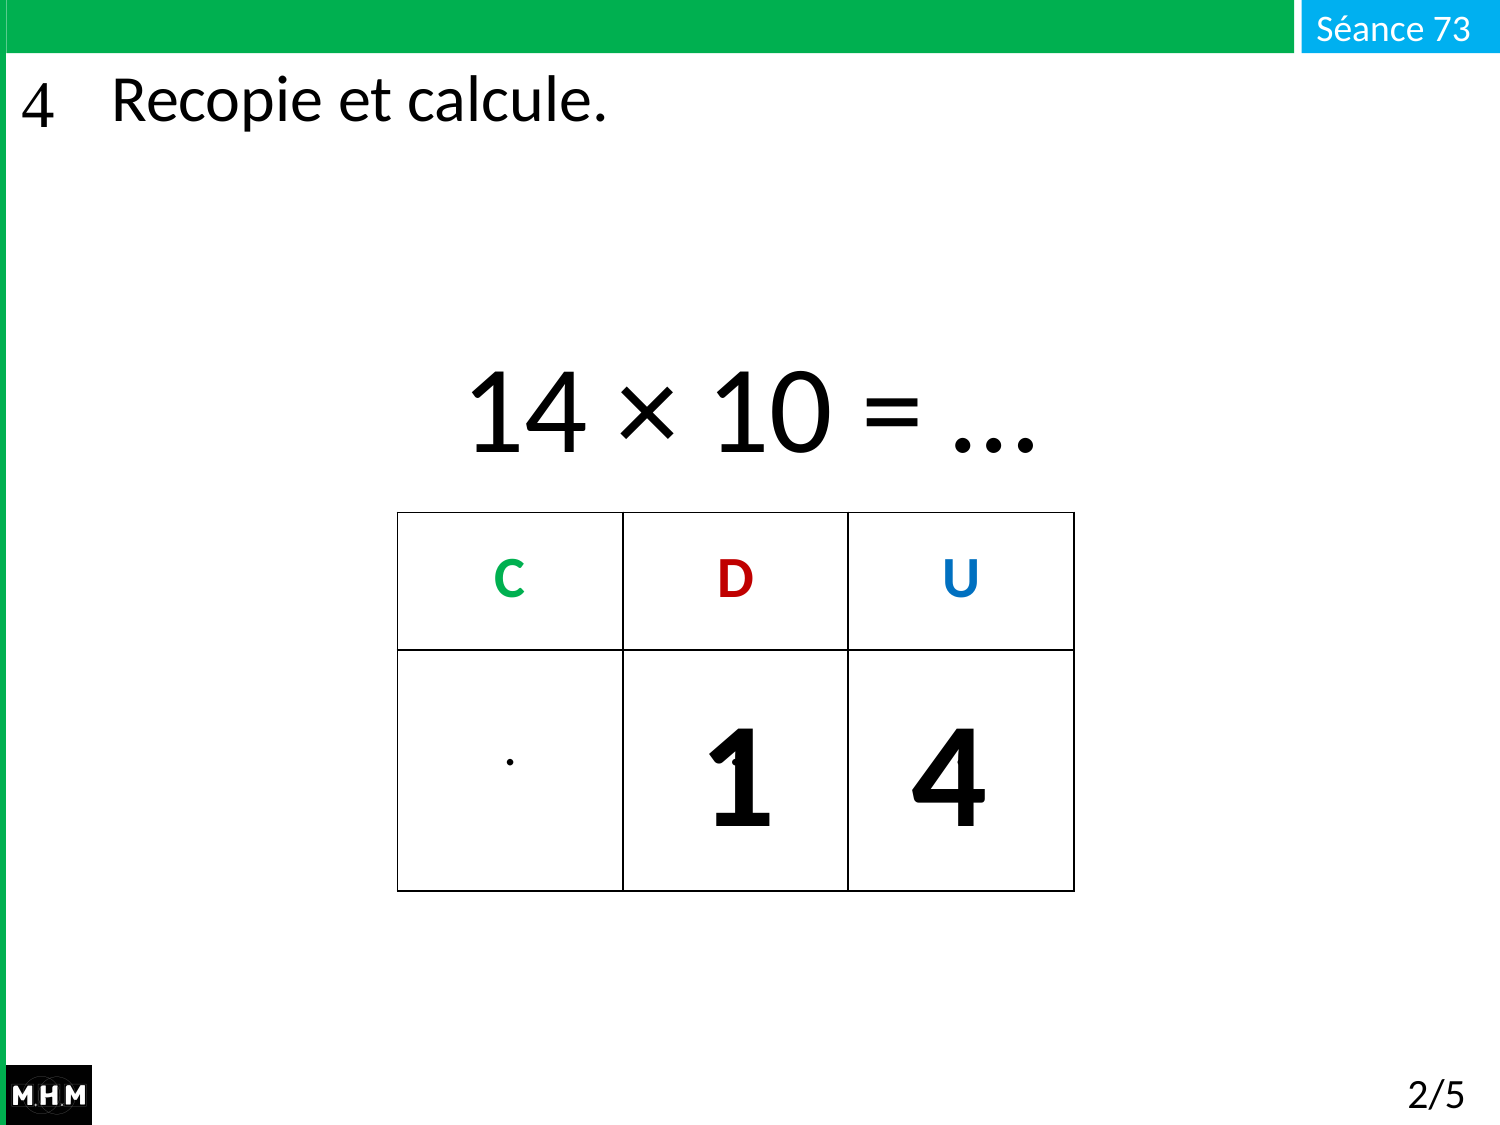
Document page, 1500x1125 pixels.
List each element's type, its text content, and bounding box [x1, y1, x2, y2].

table_header U [849, 513, 1073, 649]
table_cell . [398, 651, 622, 890]
title Recopie et calcule. [96, 57, 1391, 144]
table_cell . [624, 651, 847, 890]
list 2/5 [1373, 1064, 1500, 1125]
table_cell . [849, 651, 1073, 890]
table_header C [398, 513, 622, 649]
table_header D [624, 513, 847, 649]
text_box 14 × 10 = … [379, 245, 1121, 485]
picture [6, 1065, 92, 1125]
text_box 1 4 [685, 668, 1032, 864]
